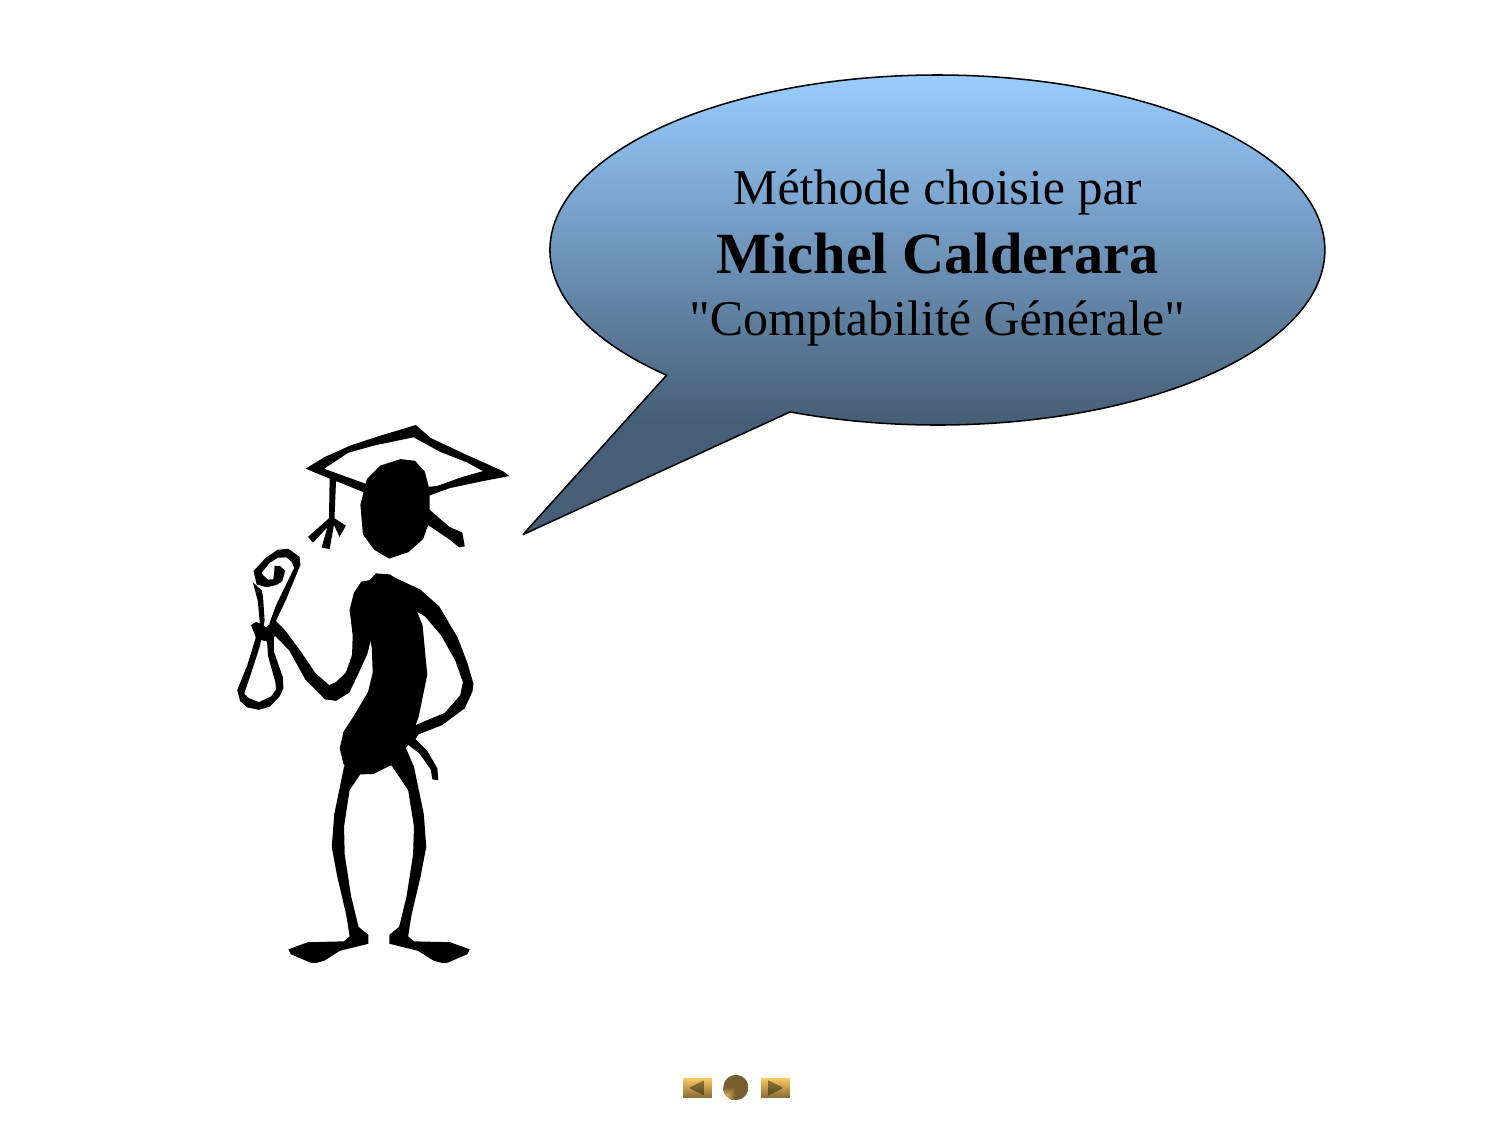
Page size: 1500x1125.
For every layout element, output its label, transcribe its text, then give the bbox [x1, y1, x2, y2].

text_box Méthode choisie par Michel Calderara "Comptabilité Générale" [522, 75, 1325, 535]
picture [237, 424, 509, 963]
